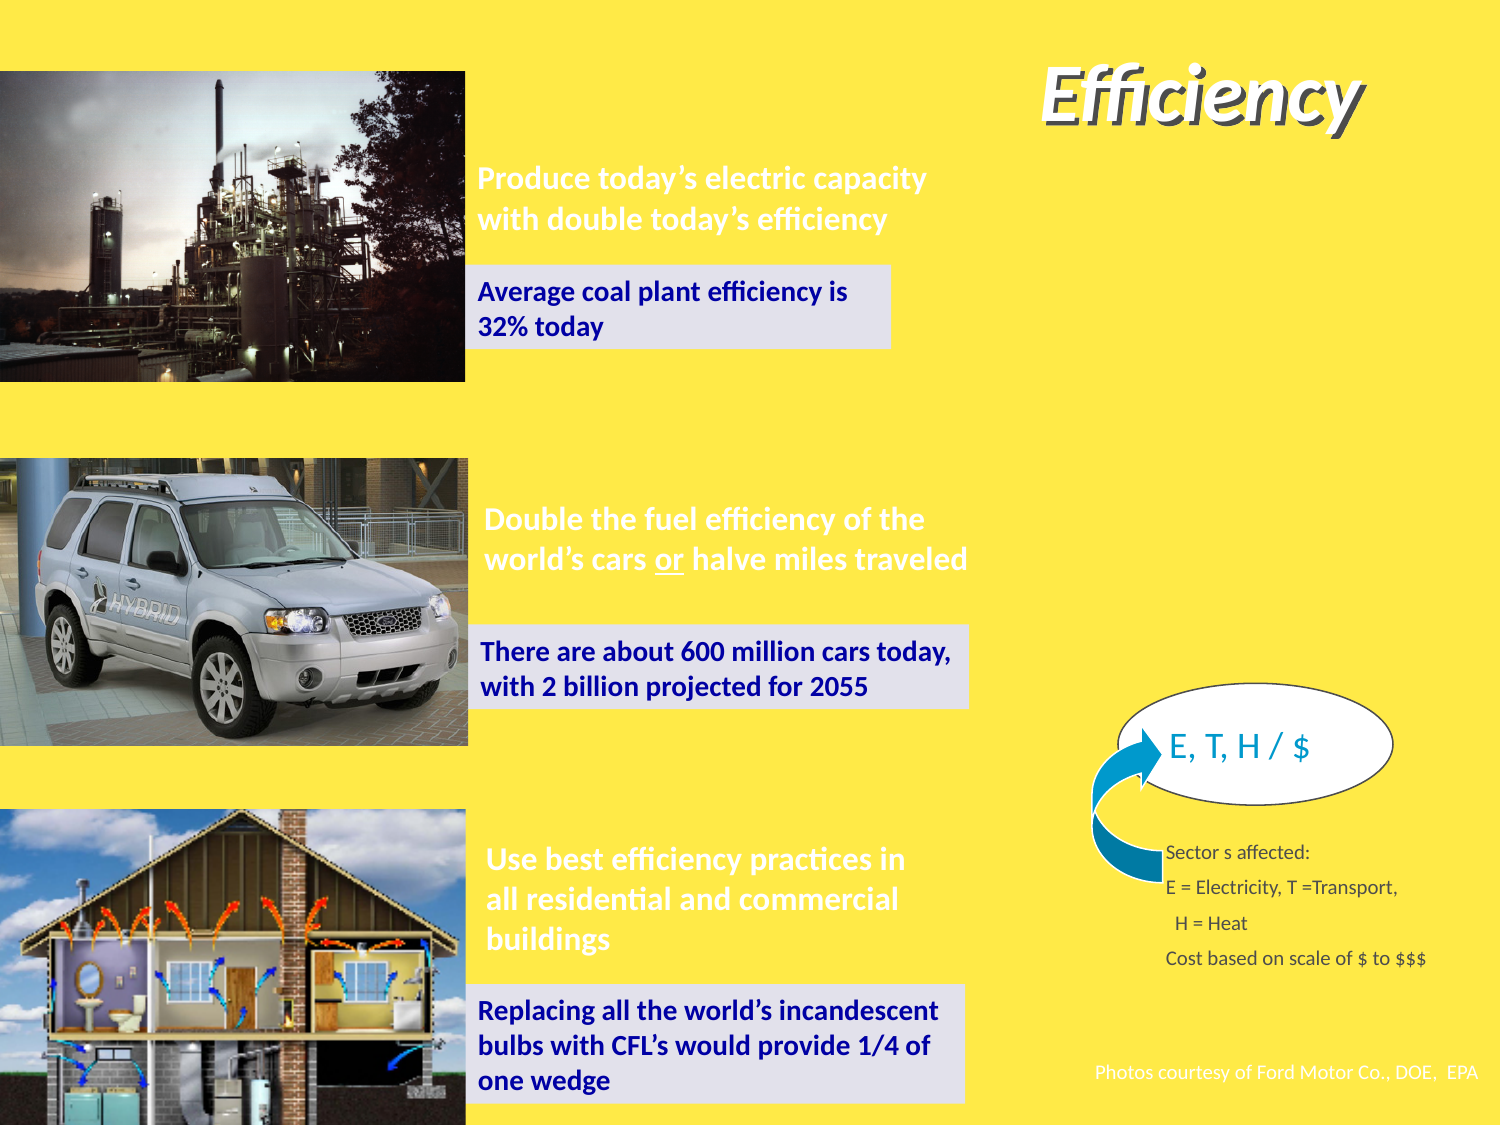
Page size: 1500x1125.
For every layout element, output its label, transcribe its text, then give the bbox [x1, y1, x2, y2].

text_box [1091, 725, 1163, 856]
picture [0, 458, 469, 746]
text_box Use best efficiency practices in all residential and commercial buildings [478, 830, 951, 965]
text_box Produce today’s electric capacity with double today’s efficiency [470, 149, 949, 244]
text_box Replacing all the world’s incandescent bulbs with CFL’s would provide 1/4 of one wedge [469, 984, 966, 1104]
text_box There are about 600 million cars today, with 2 billion projected for 2055 [473, 624, 970, 710]
picture [0, 71, 466, 382]
picture [0, 808, 466, 1125]
text_box [1117, 683, 1374, 750]
text_box Efficiency [1024, 30, 1500, 145]
text_box Average coal plant efficiency is 32% today [470, 264, 892, 350]
text_box Photos courtesy of Ford Motor Co., DOE, EPA [1080, 1051, 1499, 1092]
text_box E, T, H / $ [1154, 713, 1445, 774]
text_box Sector s affected: E = Electricity, T =Transport, H = Heat Cost based on scale of $ to $$$ [1150, 831, 1474, 978]
text_box Double the fuel efficiency of the world’s cars or halve miles traveled [473, 489, 1035, 585]
text_box [1147, 771, 1376, 806]
